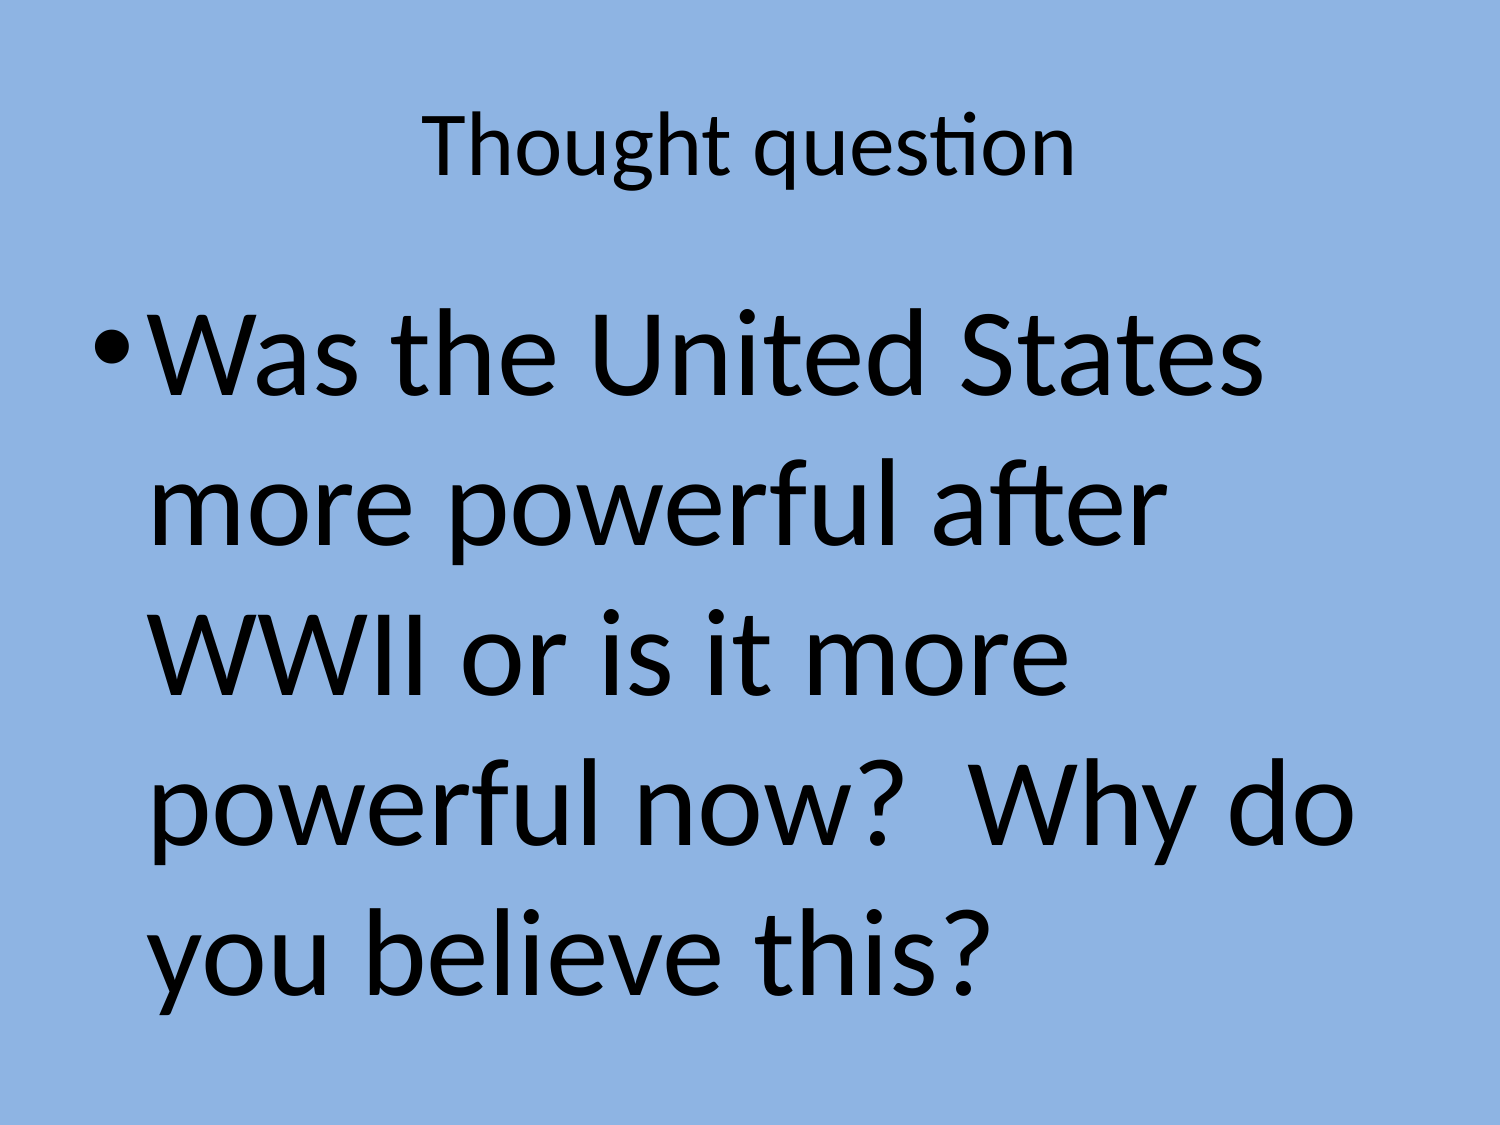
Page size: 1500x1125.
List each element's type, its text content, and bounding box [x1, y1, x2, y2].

list Was the United States more powerful after WWII or is it more powerful now? Why do you believe this? [75, 262, 1425, 1005]
title Thought question [75, 45, 1425, 233]
